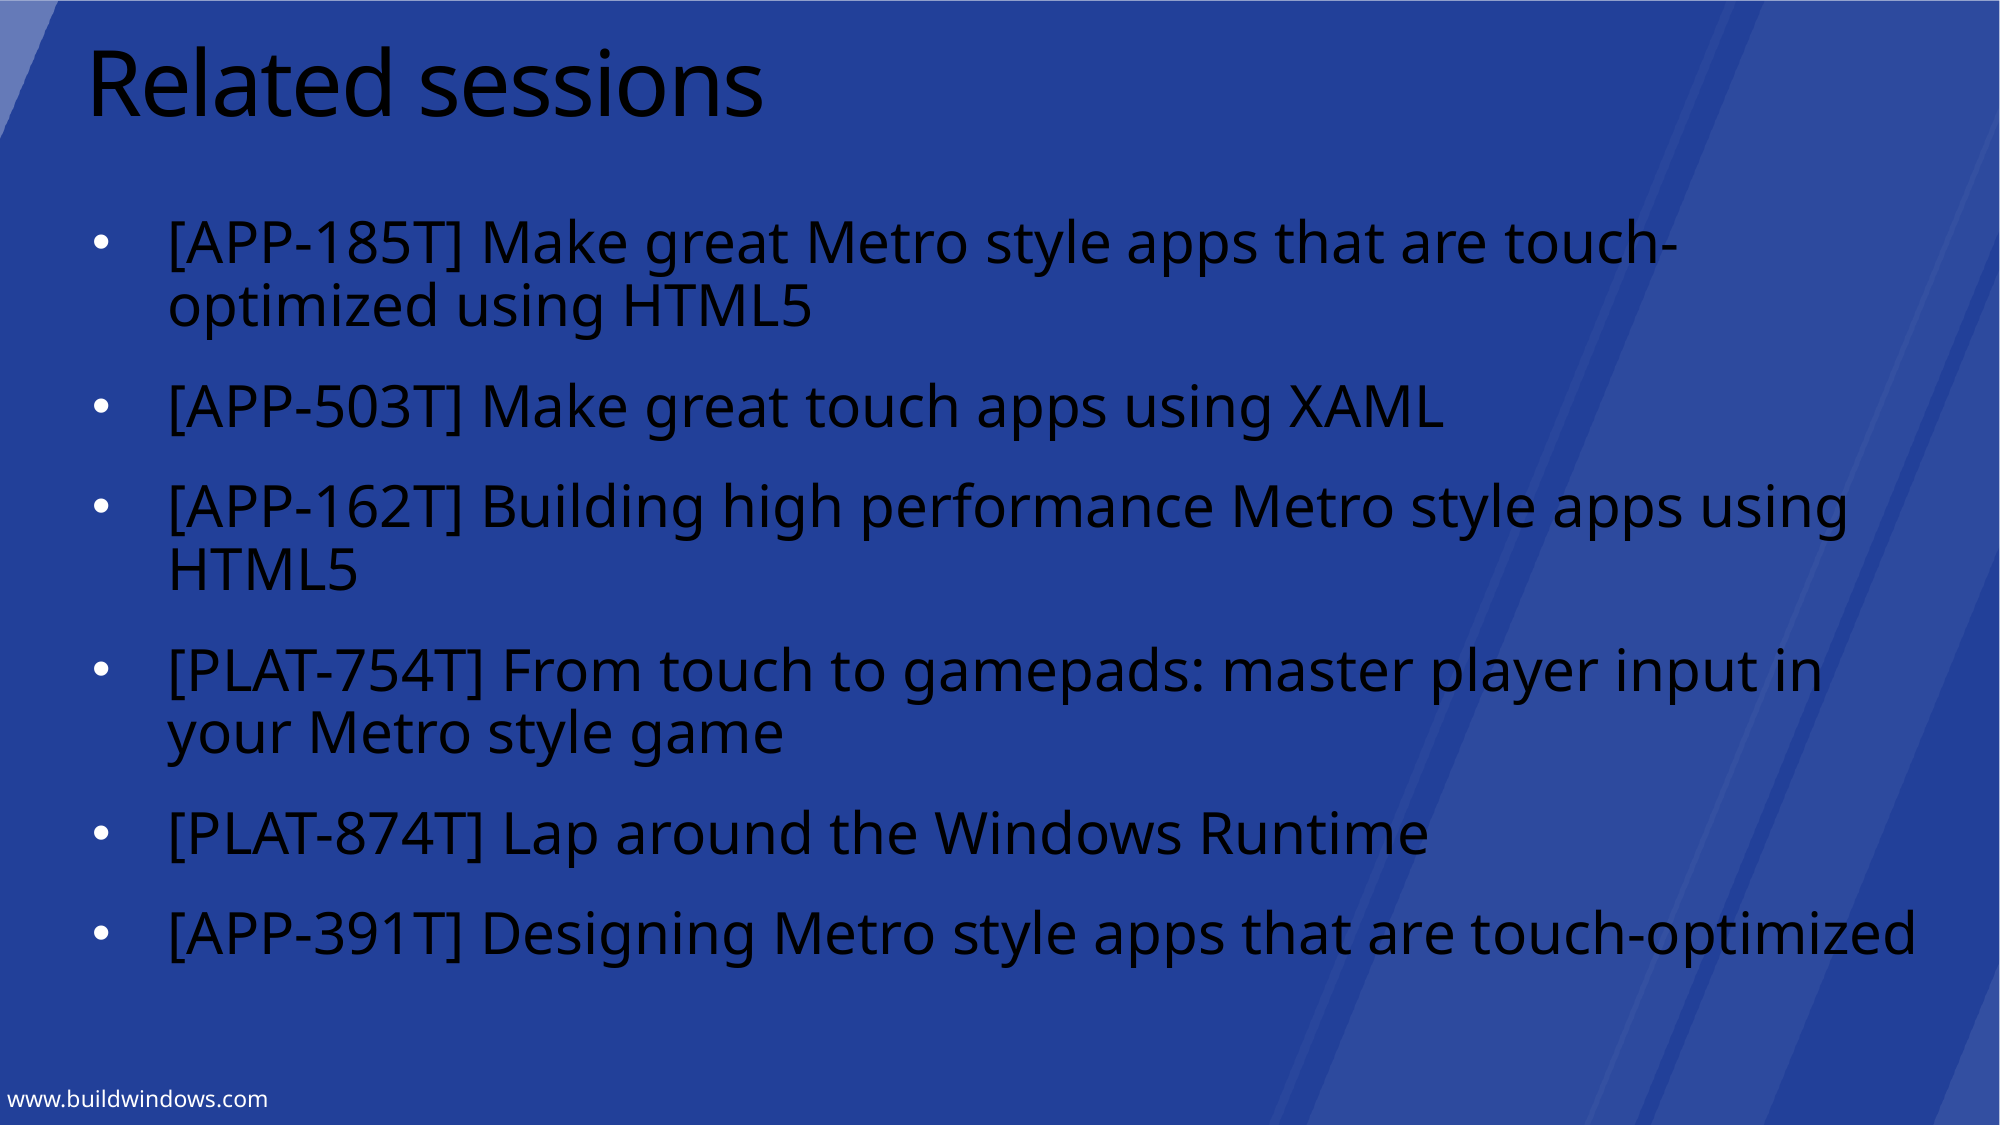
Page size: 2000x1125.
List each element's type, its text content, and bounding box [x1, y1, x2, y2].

text_box [92, 671, 1922, 1000]
picture [0, 0, 2000, 1125]
list [APP-185T] Make great Metro style apps that are touch-optimized using HTML5 [APP-503T] Make great touch apps using XAML [APP-162T] Building high performance Metro style apps using HTML5 [PLAT-754T] From touch to gamepads: master player input in your Metro style game [PLAT-874T] Lap around the Windows Runtime [APP-391T] Designing Metro style apps that are touch-optimized [92, 213, 1921, 912]
title Related sessions [85, 37, 1914, 138]
text_box [1921, 402, 1927, 731]
